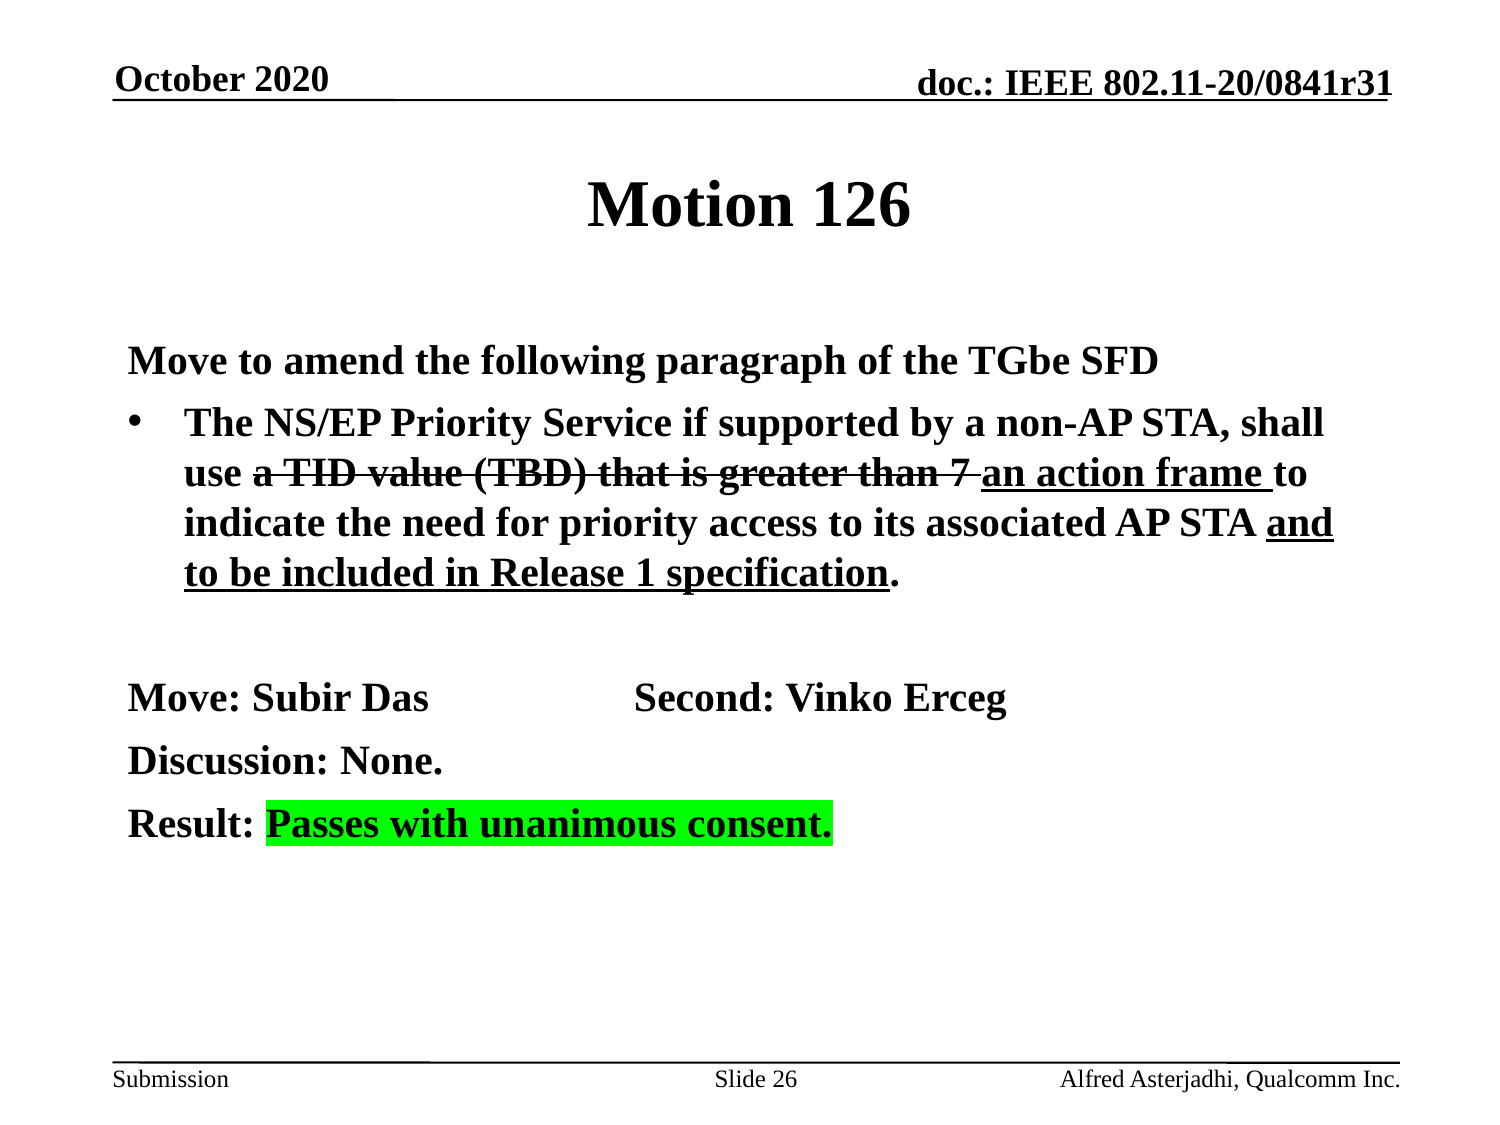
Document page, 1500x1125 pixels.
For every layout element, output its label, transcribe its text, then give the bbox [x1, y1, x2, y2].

slide_number Slide 26 [712, 1061, 800, 1123]
title Motion 126 [112, 112, 1388, 288]
list Move to amend the following paragraph of the TGbe SFD The NS/EP Priority Service if supported by a non-AP STA, shall use a TID value (TBD) that is greater than 7 an action frame to indicate the need for priority access to its associated AP STA and to be included in Release 1 specification. Move: Subir Das Second: Vinko Erceg Discussion: None. Result: Passes with unanimous consent. [112, 324, 1388, 1000]
footer Alfred Asterjadhi, Qualcomm Inc. [878, 1061, 1402, 1093]
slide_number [114, 54, 423, 100]
